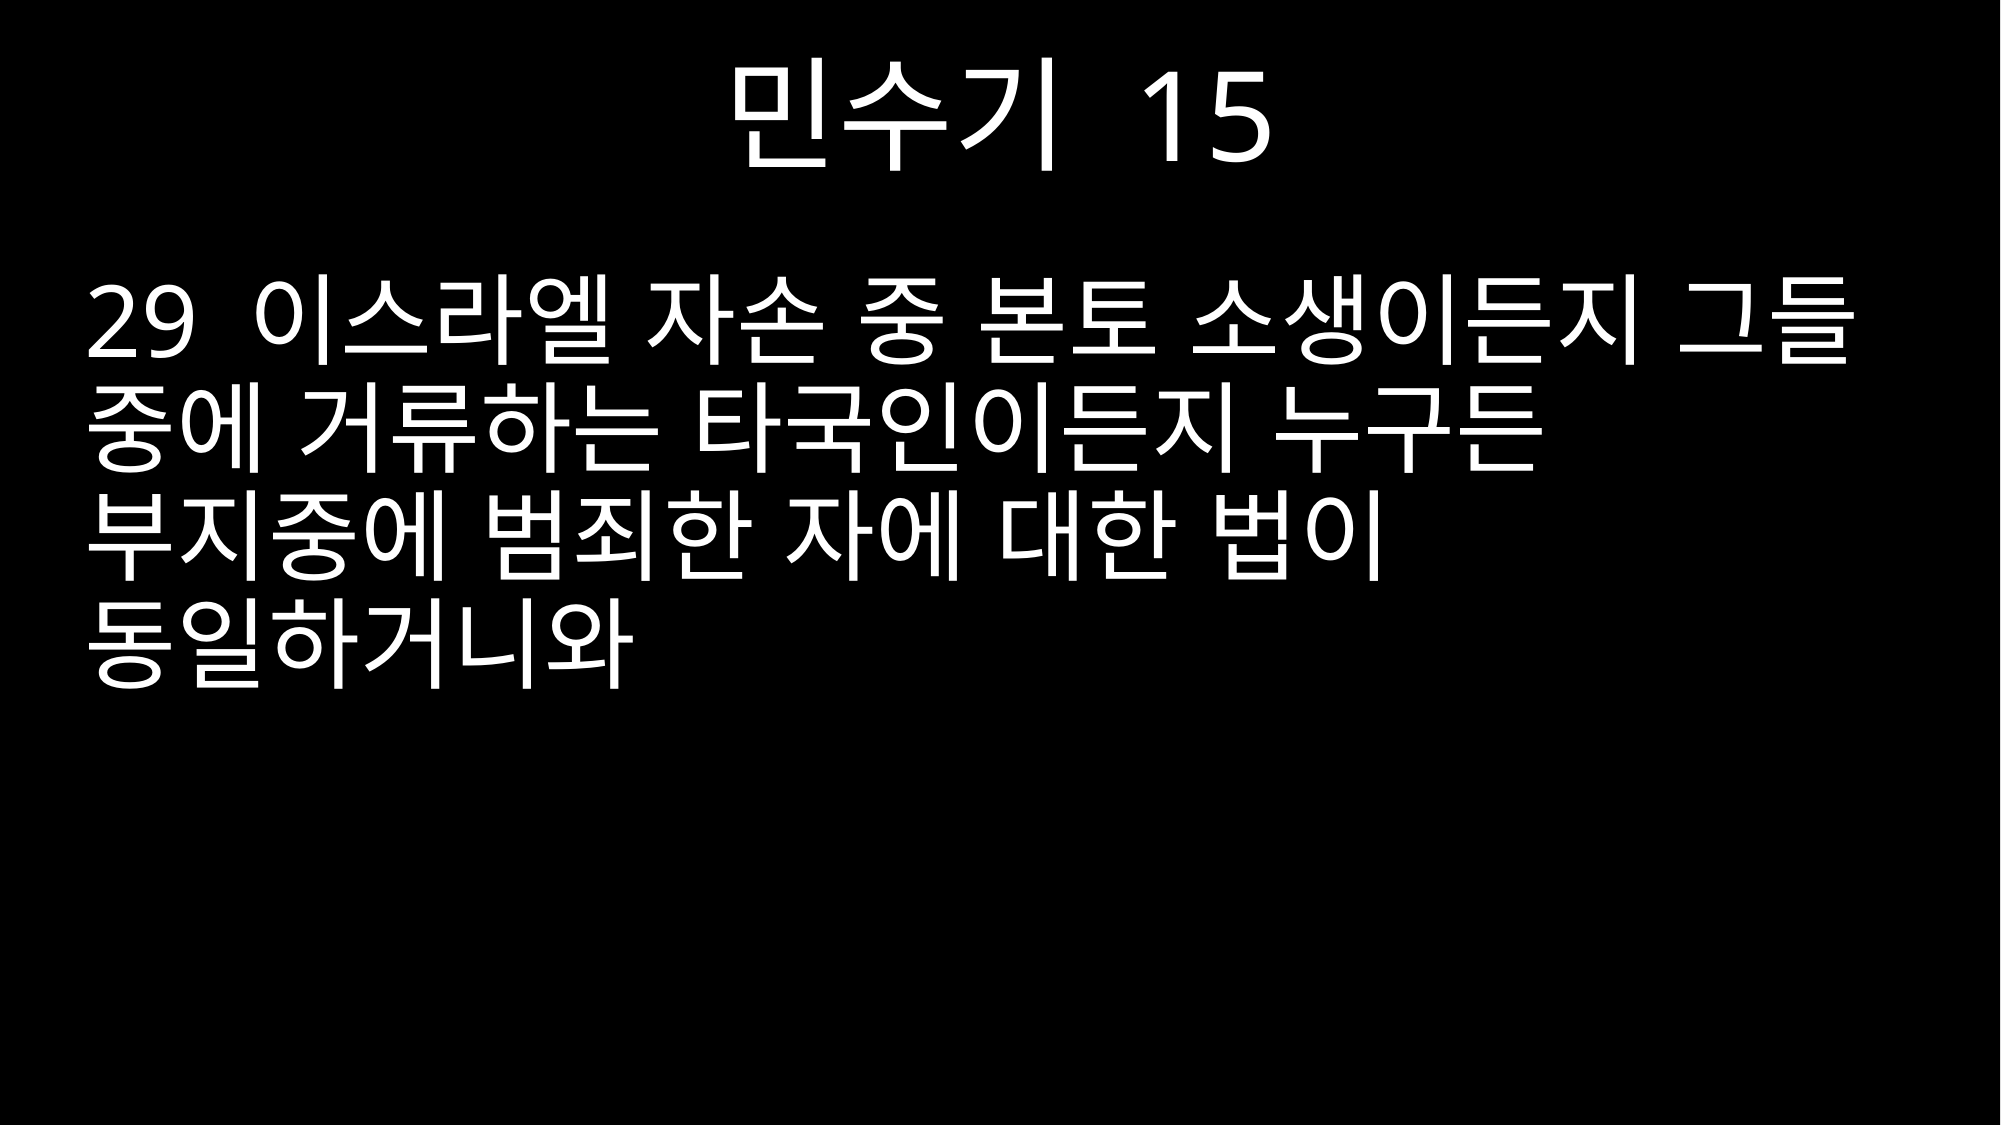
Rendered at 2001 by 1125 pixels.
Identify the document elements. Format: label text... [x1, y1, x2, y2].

footer 민수기 15 [0, 32, 2000, 192]
list 29 이스라엘 자손 중 본토 소생이든지 그들 중에 거류하는 타국인이든지 누구든 부지중에 범죄한 자에 대한 법이 동일하거니와 [69, 263, 1953, 423]
picture [0, 0, 2001, 1125]
